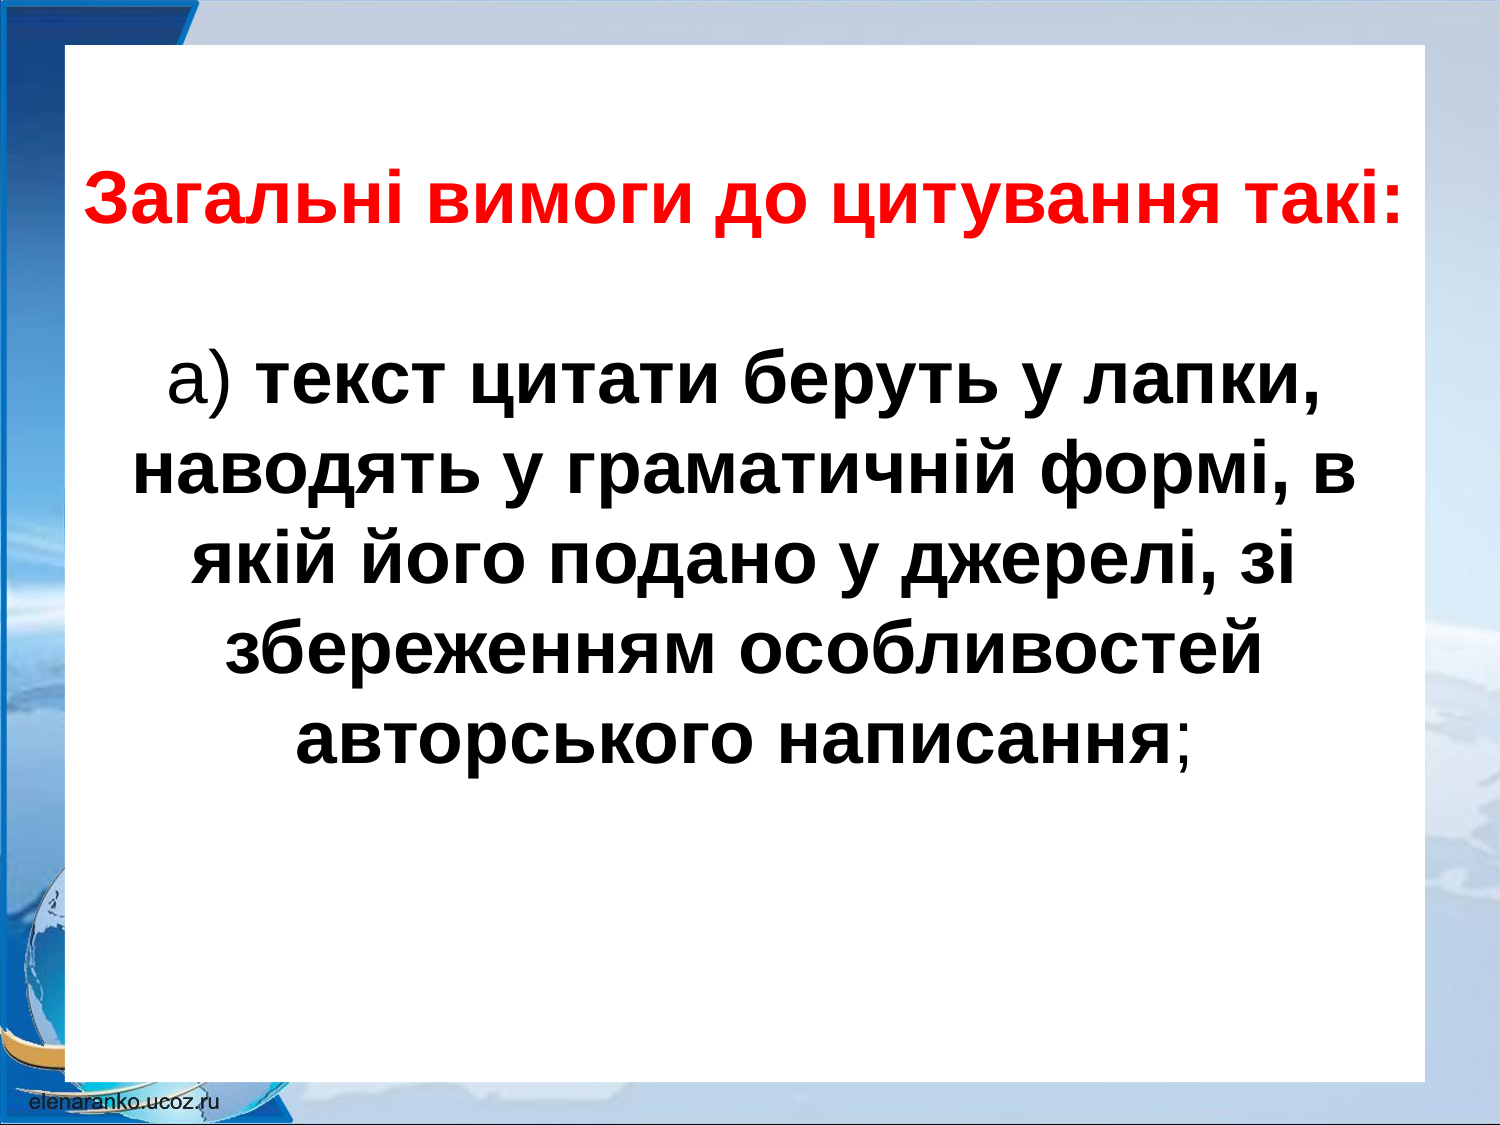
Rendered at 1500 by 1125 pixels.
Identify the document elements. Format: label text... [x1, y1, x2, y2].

title Загальні вимоги до цитування такі: а) текст цитати беруть у лапки, наводять у граматичній формі, в якій його подано у джерелі, зі збереженням особливостей авторського написання; [64, 45, 1425, 1083]
picture [0, 0, 1500, 1125]
